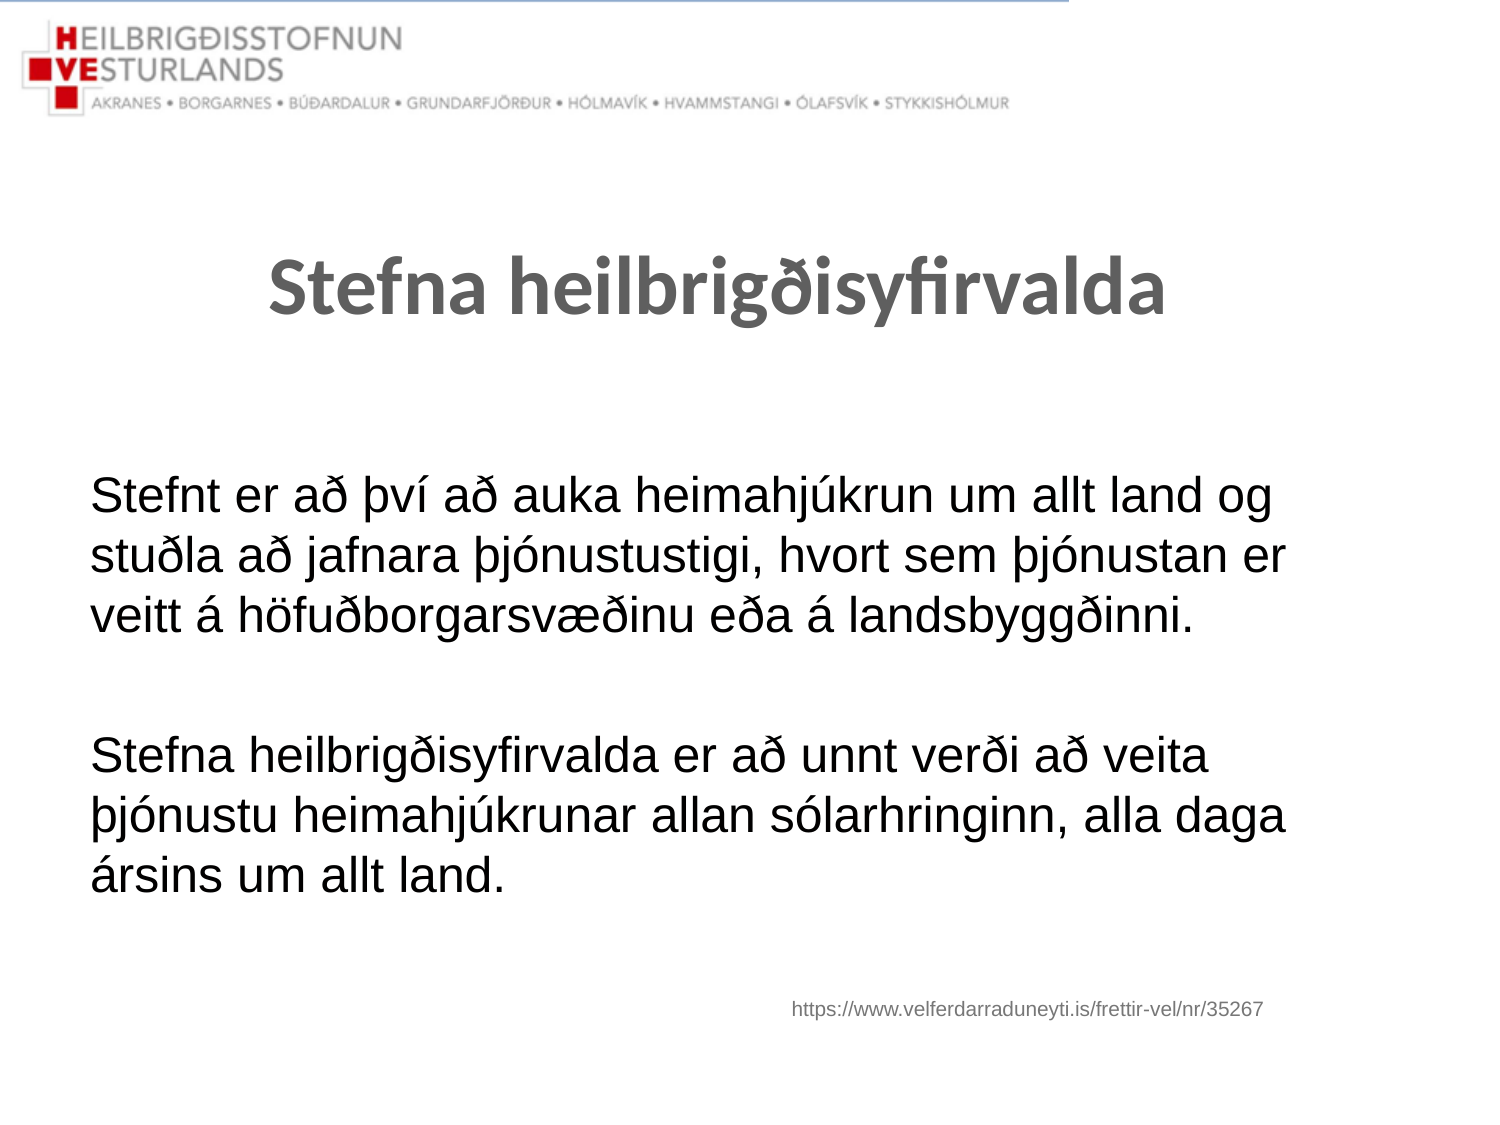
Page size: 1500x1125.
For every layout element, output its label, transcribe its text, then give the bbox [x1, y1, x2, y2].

list Stefnt er að því að auka heimahjúkrun um allt land og stuðla að jafnara þjónustustigi, hvort sem þjónustan er veitt á höfuðborgarsvæðinu eða á landsbyggðinni. Stefna heilbrigðisyfirvalda er að unnt verði að veita þjónustu heimahjúkrunar allan sólarhringinn, alla daga ársins um allt land. [74, 385, 1363, 1125]
title Stefna heilbrigðisyfirvalda [111, 196, 1325, 322]
text_box https://www.velferdarraduneyti.is/frettir-vel/nr/35267 [528, 988, 1279, 1029]
picture [0, 0, 1069, 134]
